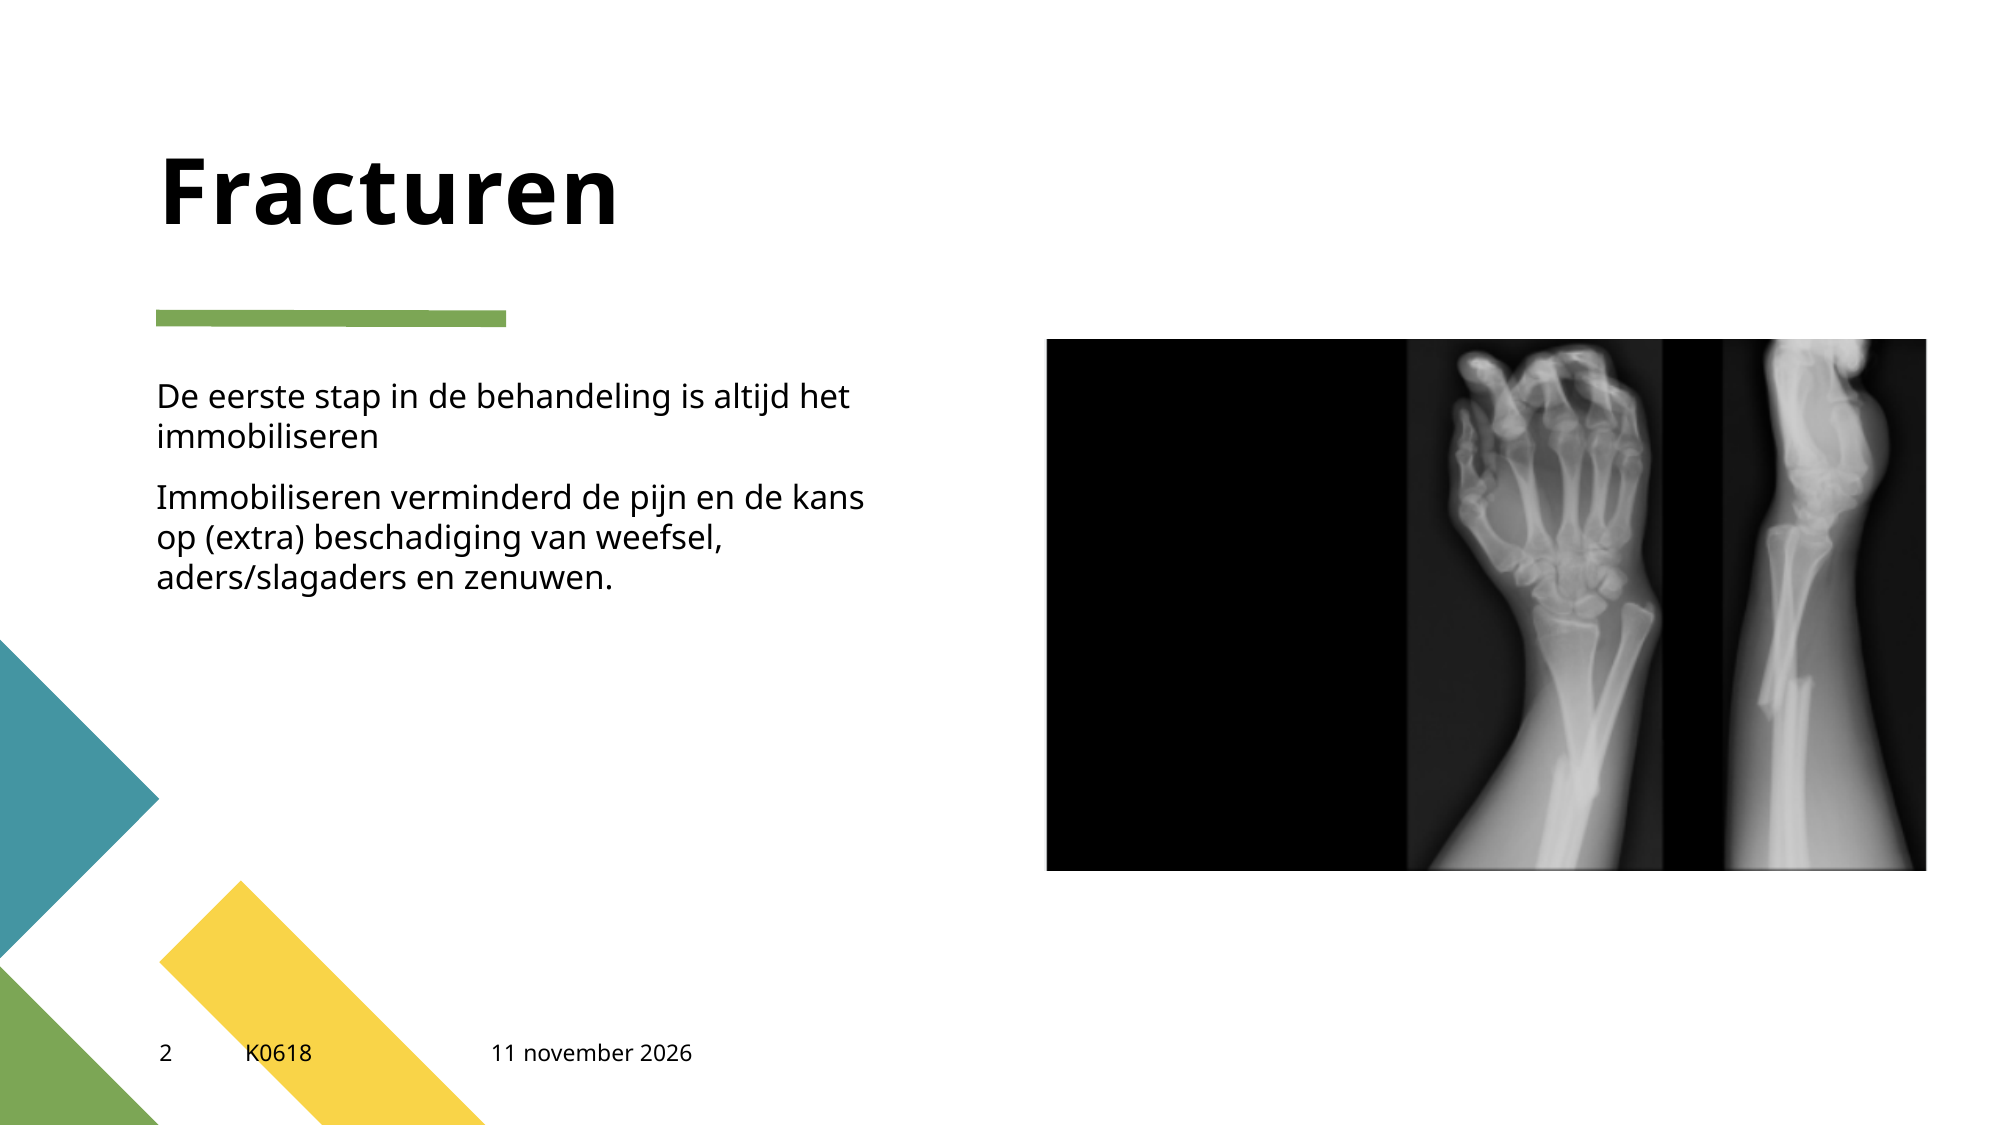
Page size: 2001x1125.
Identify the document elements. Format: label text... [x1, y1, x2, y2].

picture [999, 0, 2000, 1125]
list De eerste stap in de behandeling is altijd het immobiliseren Immobiliseren verminderd de pijn en de kans op (extra) beschadiging van weefsel, aders/slagaders en zenuwen. [156, 375, 907, 835]
title Fracturen [158, 144, 969, 245]
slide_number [491, 1038, 707, 1080]
slide_number 2 [159, 1038, 246, 1080]
footer K0618 [246, 1038, 491, 1080]
